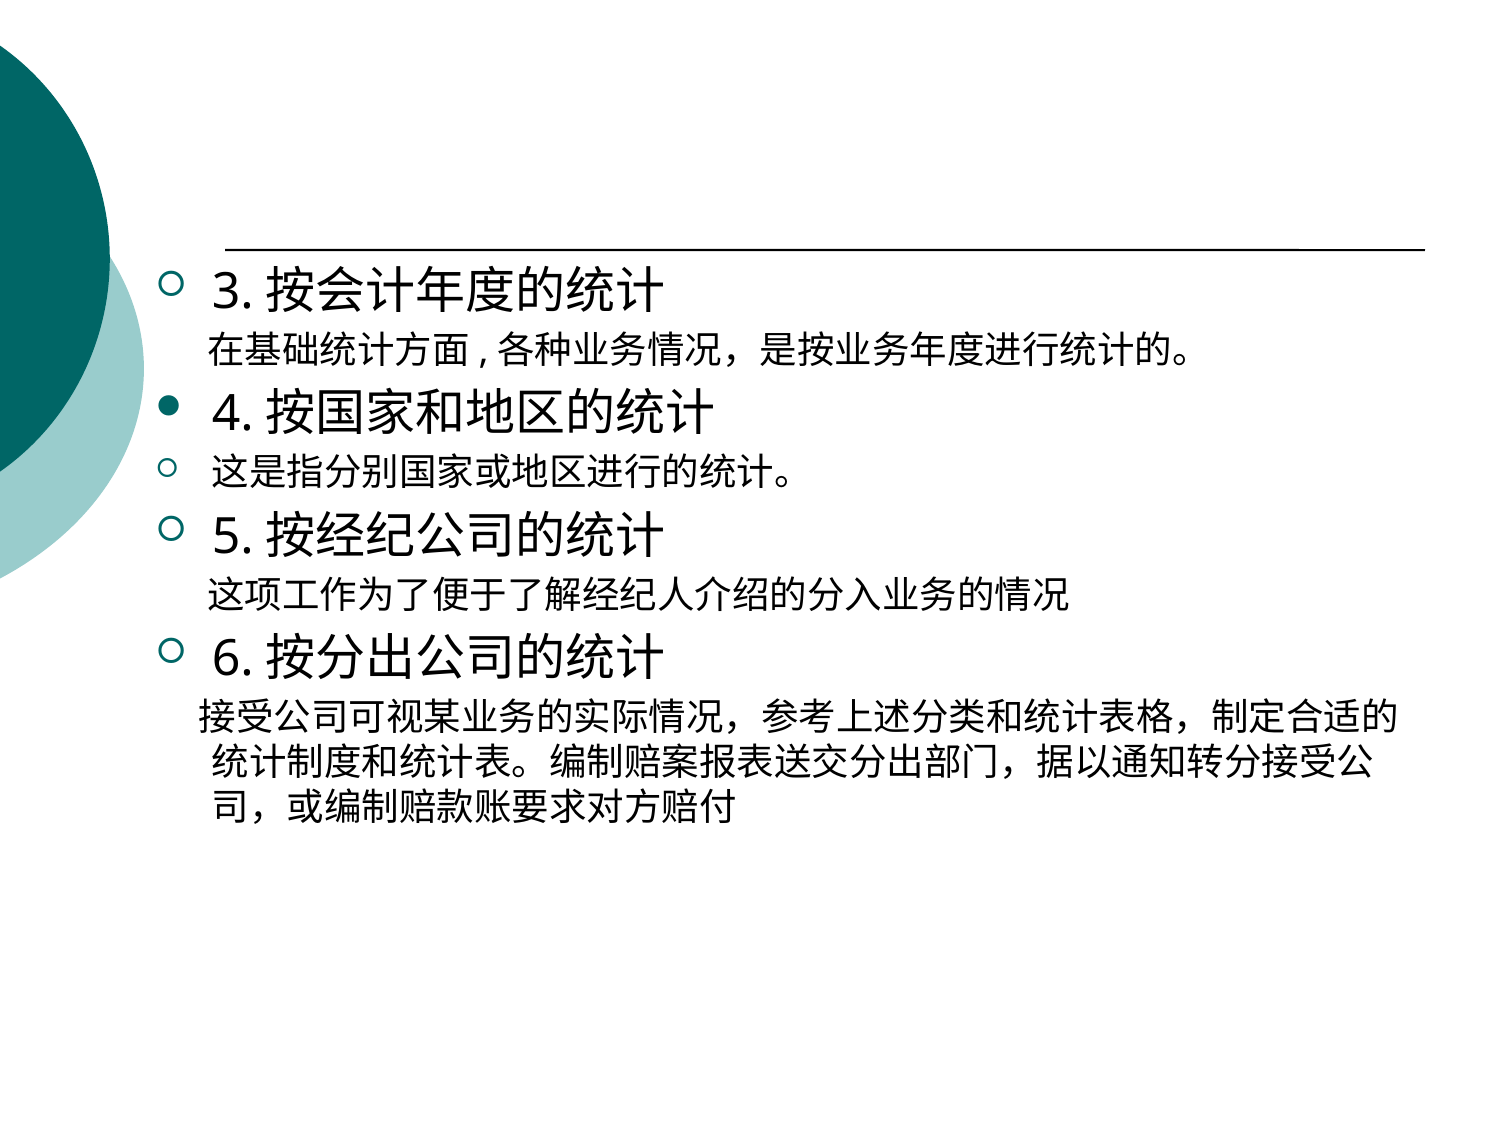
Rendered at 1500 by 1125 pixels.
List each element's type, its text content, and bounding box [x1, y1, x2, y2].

list 3.按会计年度的统计 在基础统计方面,各种业务情况，是按业务年度进行统计的。 4.按国家和地区的统计 这是指分别国家或地区进行的统计。 5.按经纪公司的统计 这项工作为了便于了解经纪人介绍的分入业务的情况 6.按分出公司的统计 接受公司可视某业务的实际情况，参考上述分类和统计表格，制定合适的统计制度和统计表。编制赔案报表送交分出部门，据以通知转分接受公司，或编制赔款账要求对方赔付 [140, 250, 1442, 870]
